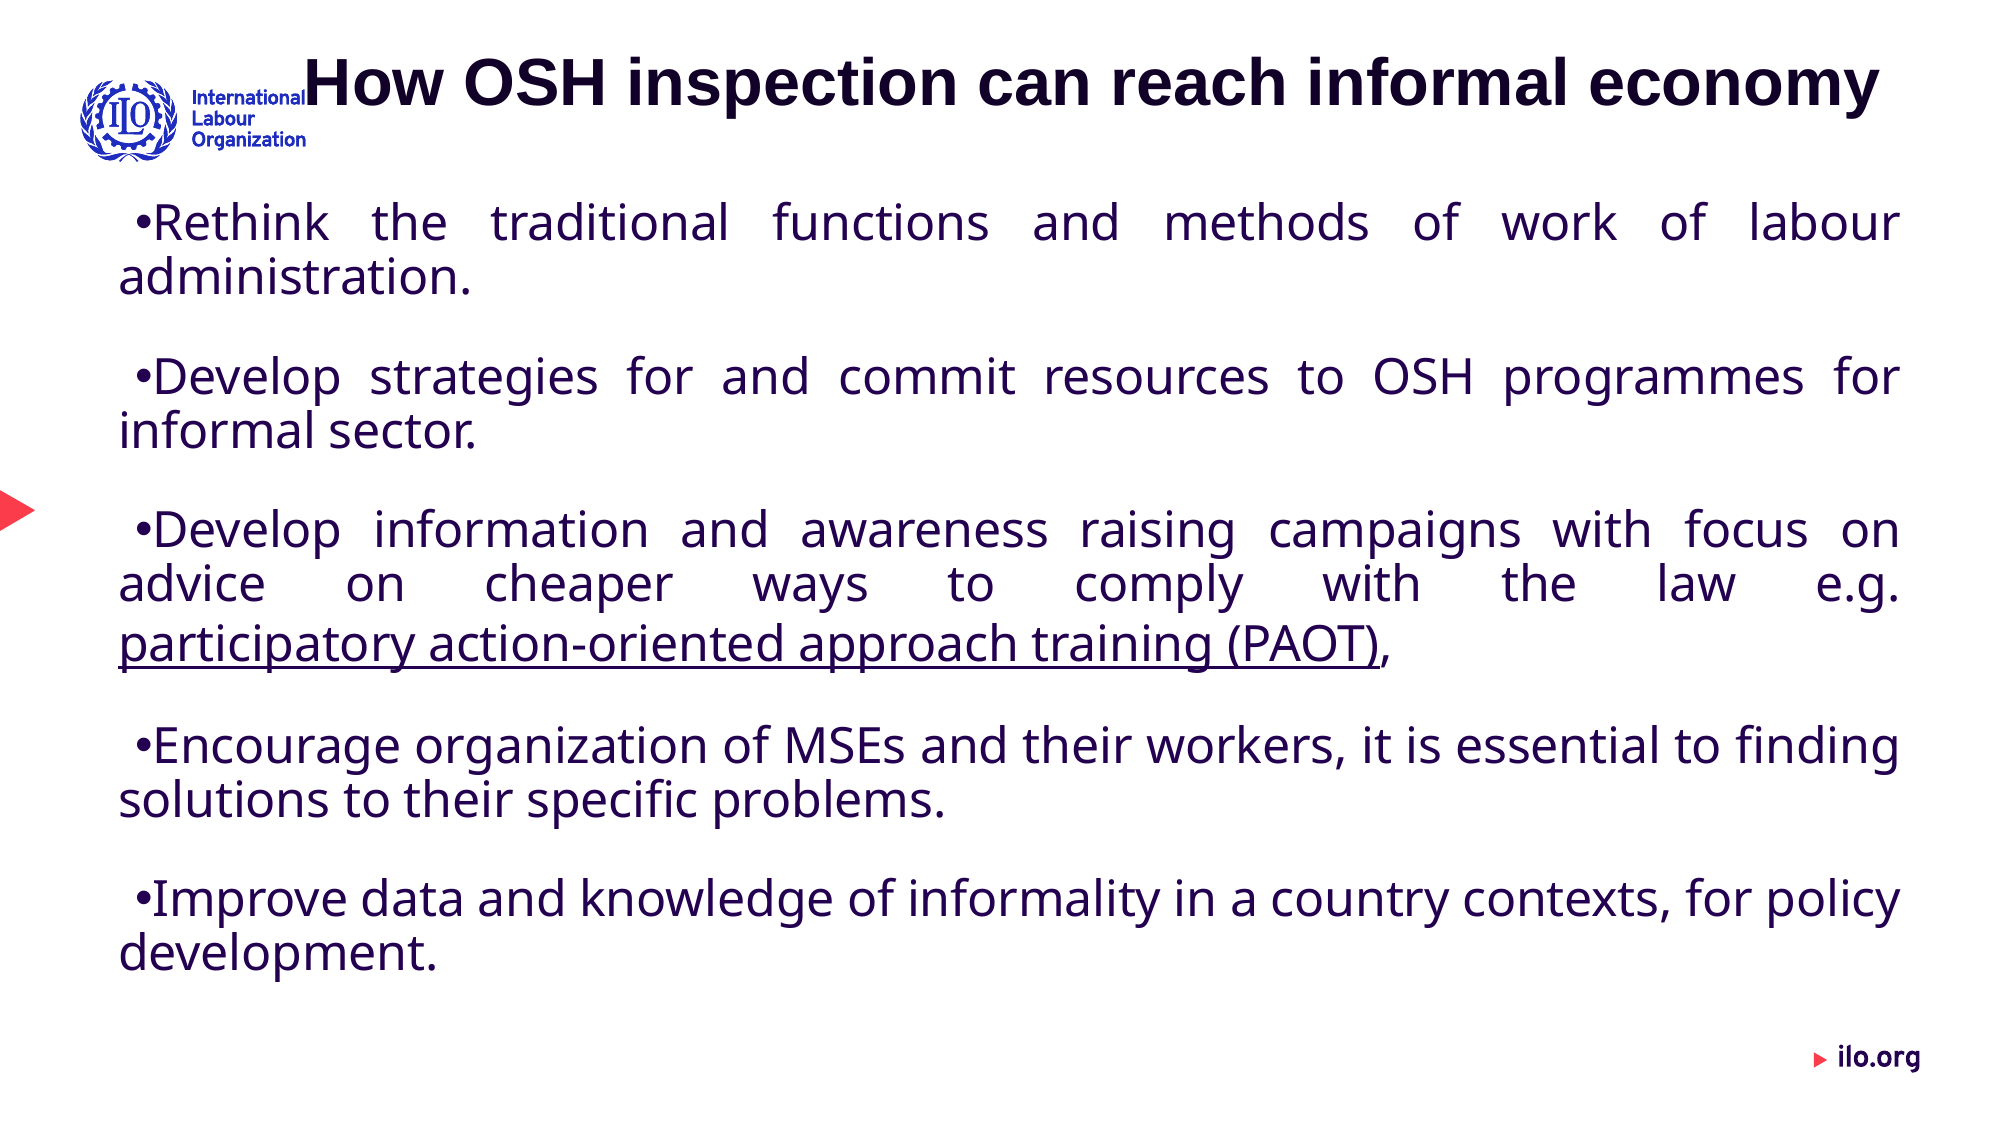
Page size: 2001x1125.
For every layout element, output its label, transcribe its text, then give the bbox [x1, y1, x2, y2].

title How OSH inspection can reach informal economy [303, 48, 1975, 149]
text_box Rethink the traditional functions and methods of work of labour administration. Develop strategies for and commit resources to OSH programmes for informal sector. Develop information and awareness raising campaigns with focus on advice on cheaper ways to comply with the law e.g. participatory action-oriented approach training (PAOT), Encourage organization of MSEs and their workers, it is essential to finding solutions to their specific problems. Improve data and knowledge of informality in a country contexts, for policy development. [103, 189, 1916, 1007]
